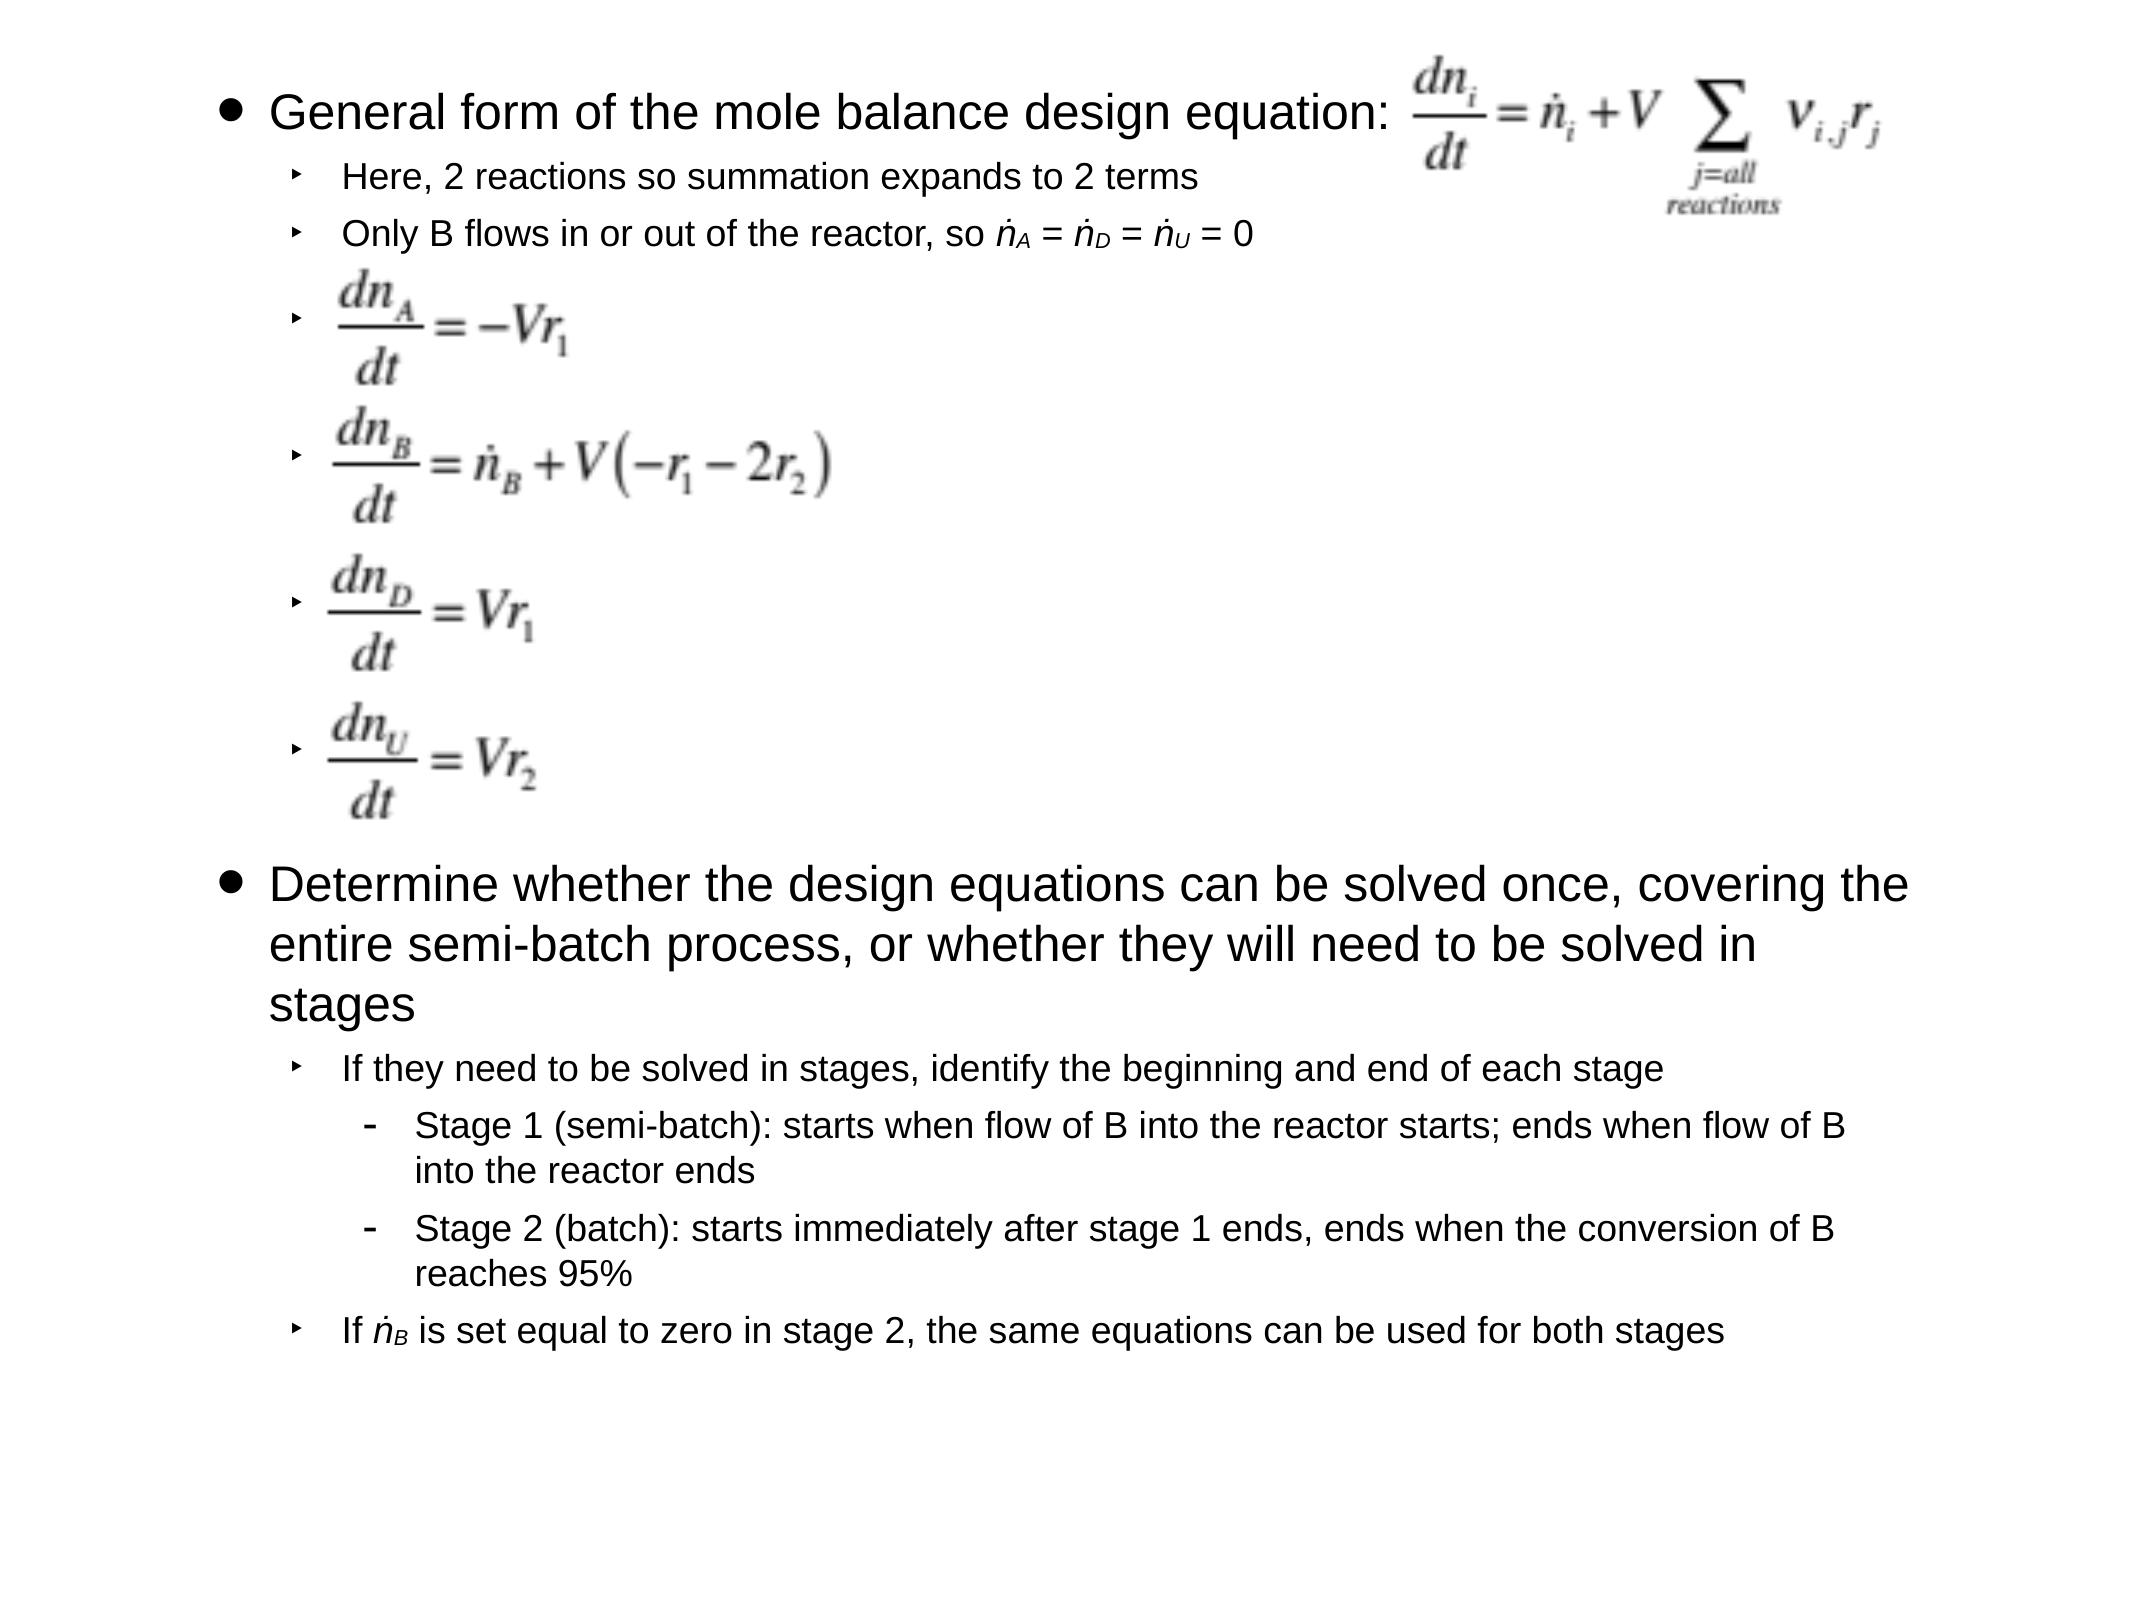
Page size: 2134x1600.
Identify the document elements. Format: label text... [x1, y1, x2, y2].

picture [322, 541, 540, 679]
list General form of the mole balance design equation: Here, 2 reactions so summation expands to 2 terms Only B flows in or out of the reactor, so ṅA = ṅD = ṅU = 0 Determine whether the design equations can be solved once, covering the entire semi-batch process, or whether they will need to be solved in stages If they need to be solved in stages, identify the beginning and end of each stage Stage 1 (semi-batch): starts when flow of B into the reactor starts; ends when flow of B into the reactor ends Stage 2 (batch): starts immediately after stage 1 ends, ends when the conversion of B reaches 95% If ṅB is set equal to zero in stage 2, the same equations can be used for both stages [208, 70, 1925, 1478]
picture [322, 689, 540, 827]
picture [326, 255, 836, 531]
picture [1403, 43, 1890, 230]
